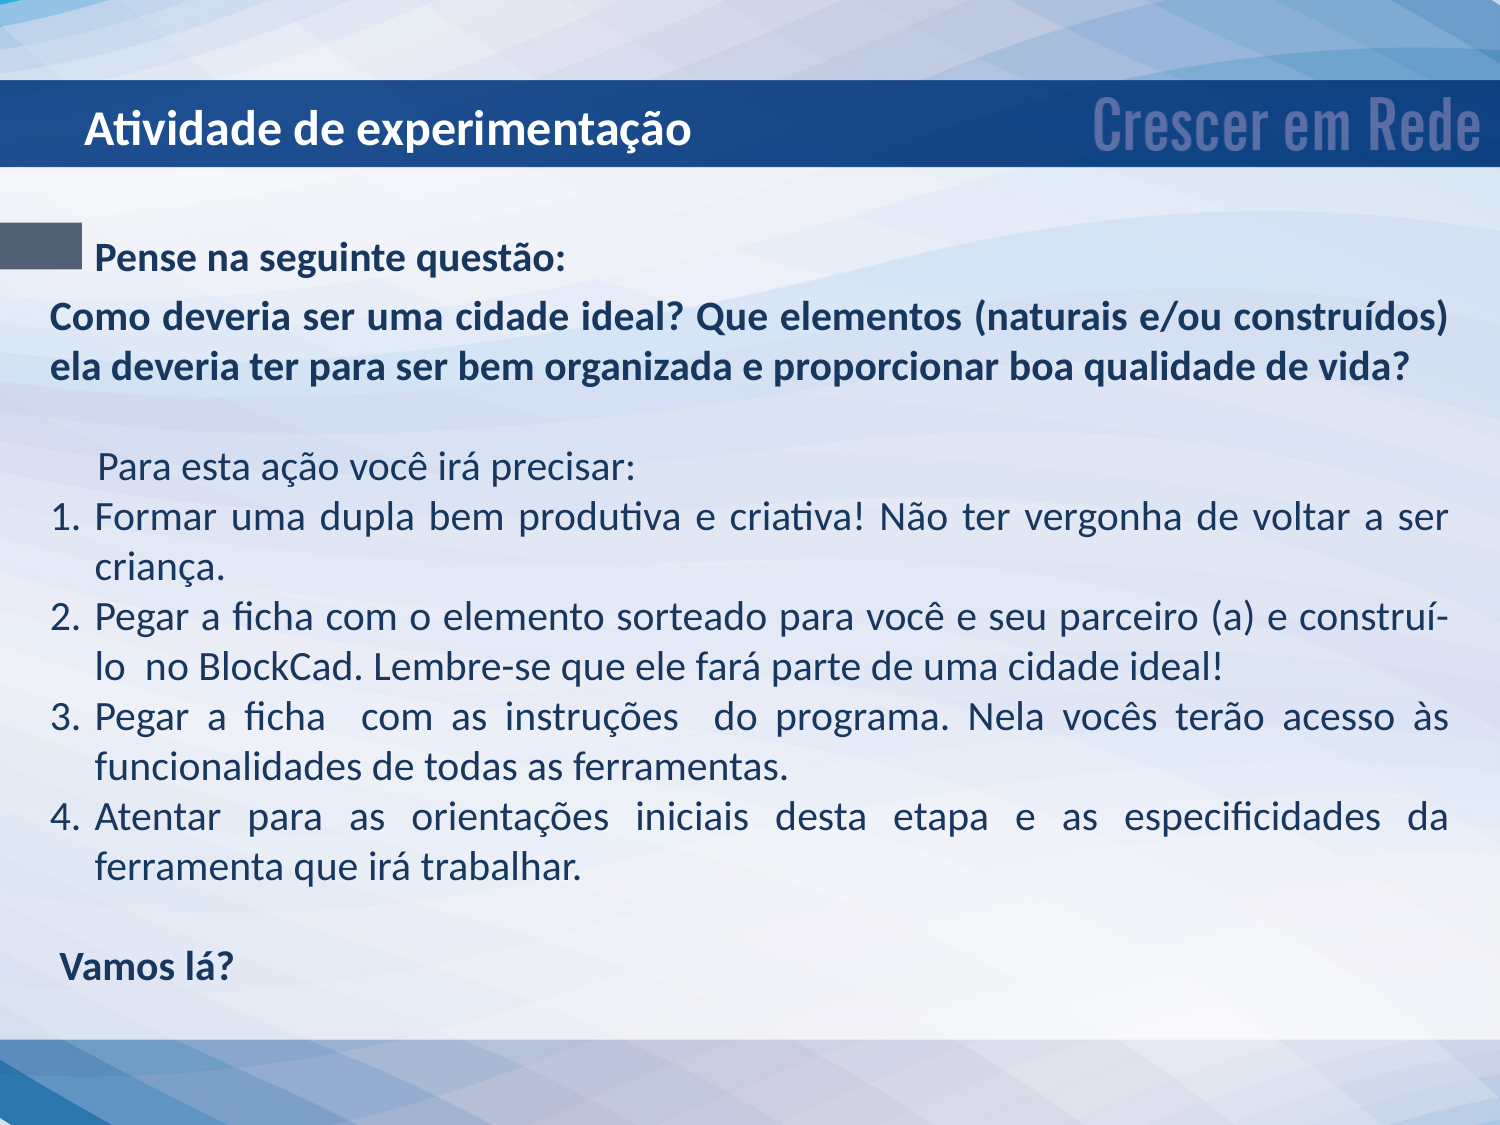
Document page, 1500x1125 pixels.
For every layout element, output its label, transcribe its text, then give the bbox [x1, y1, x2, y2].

text_box Pense na seguinte questão: [70, 222, 1418, 281]
picture [0, 0, 1500, 1125]
text_box [0, 220, 84, 272]
text_box Atividade de experimentação [70, 88, 1430, 163]
text_box Como deveria ser uma cidade ideal? Que elementos (naturais e/ou construídos) ela deveria ter para ser bem organizada e proporcionar boa qualidade de vida? Para esta ação você irá precisar: Formar uma dupla bem produtiva e criativa! Não ter vergonha de voltar a ser criança. Pegar a ficha com o elemento sorteado para você e seu parceiro (a) e construí-lo no BlockCad. Lembre-se que ele fará parte de uma cidade ideal! Pegar a ficha com as instruções do programa. Nela vocês terão acesso às funcionalidades de todas as ferramentas. Atentar para as orientações iniciais desta etapa e as especificidades da ferramenta que irá trabalhar. Vamos lá? [35, 281, 1465, 997]
